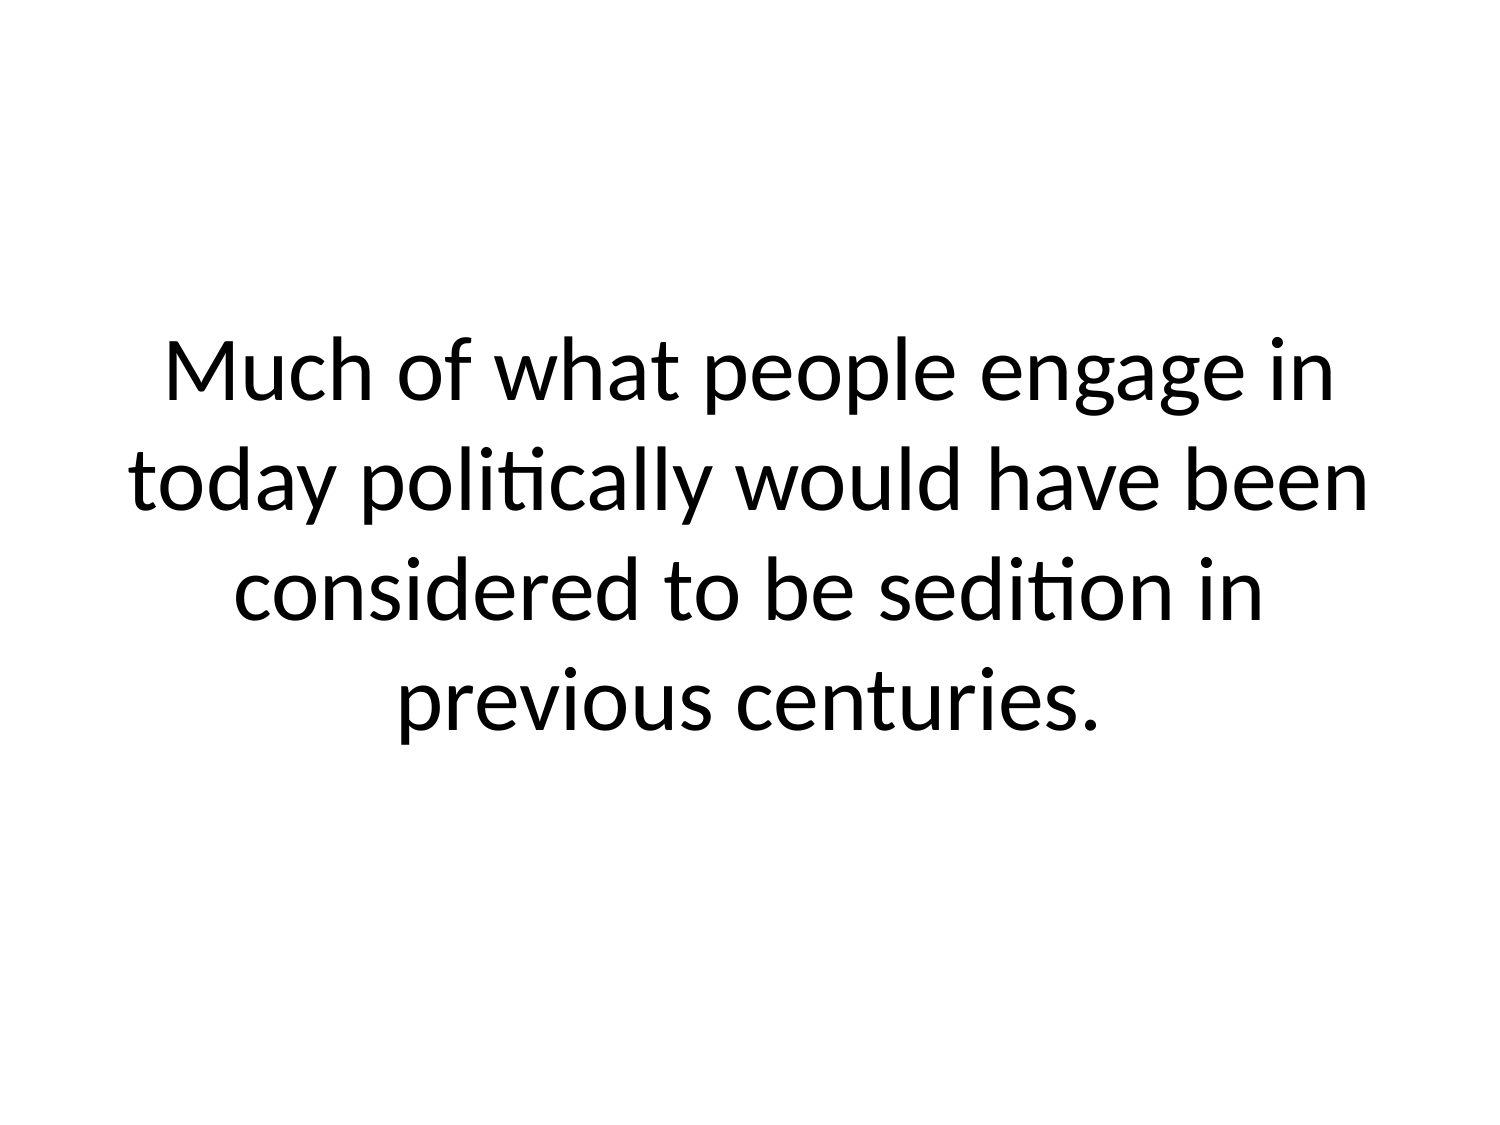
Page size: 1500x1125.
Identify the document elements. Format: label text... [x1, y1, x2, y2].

title Much of what people engage in today politically would have been considered to be sedition in previous centuries. [74, 44, 1426, 1013]
